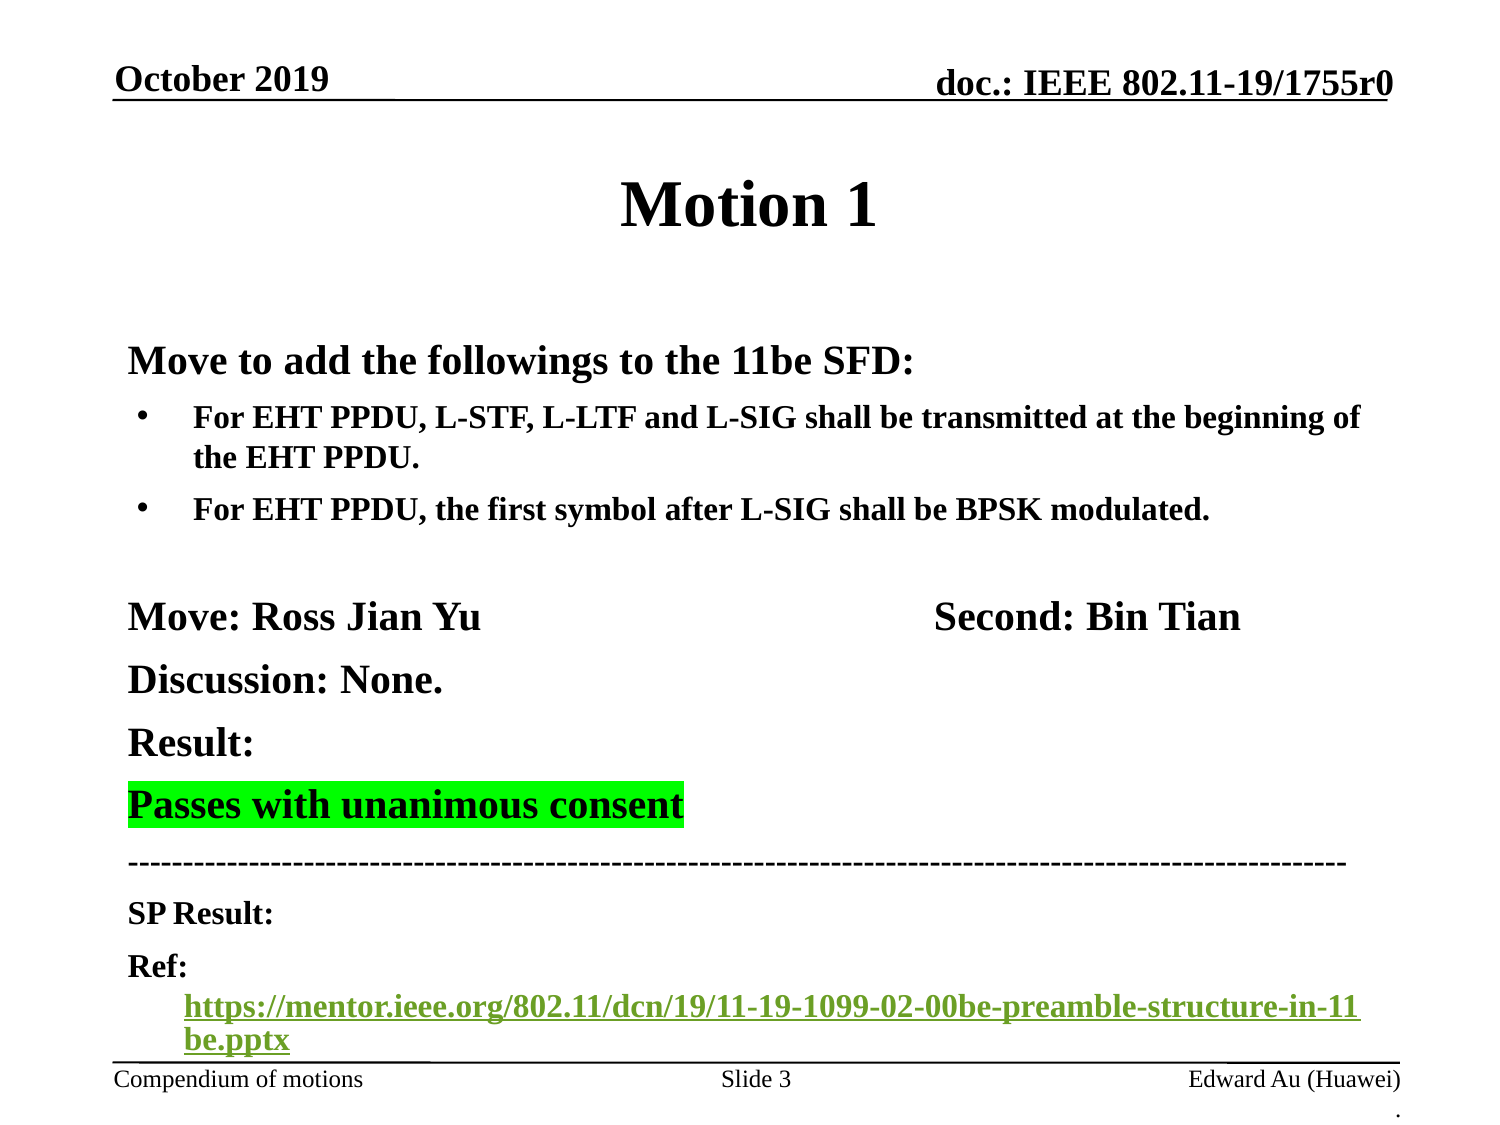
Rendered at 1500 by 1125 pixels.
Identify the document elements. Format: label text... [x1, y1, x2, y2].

list Move to add the followings to the 11be SFD: For EHT PPDU, L-STF, L-LTF and L-SIG shall be transmitted at the beginning of the EHT PPDU. For EHT PPDU, the first symbol after L-SIG shall be BPSK modulated. Move: Ross Jian Yu Second: Bin Tian Discussion: None. Result: Passes with unanimous consent --------------------------------------------------------------------------------------------------------------- SP Result: Ref: https://mentor.ieee.org/802.11/dcn/19/11-19-1099-02-00be-preamble-structure-in-11be.pptx [112, 324, 1388, 1063]
title Motion 1 [112, 112, 1388, 288]
slide_number Slide 3 [712, 1061, 800, 1123]
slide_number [114, 54, 423, 100]
footer Edward Au (Huawei) . [878, 1061, 1402, 1093]
